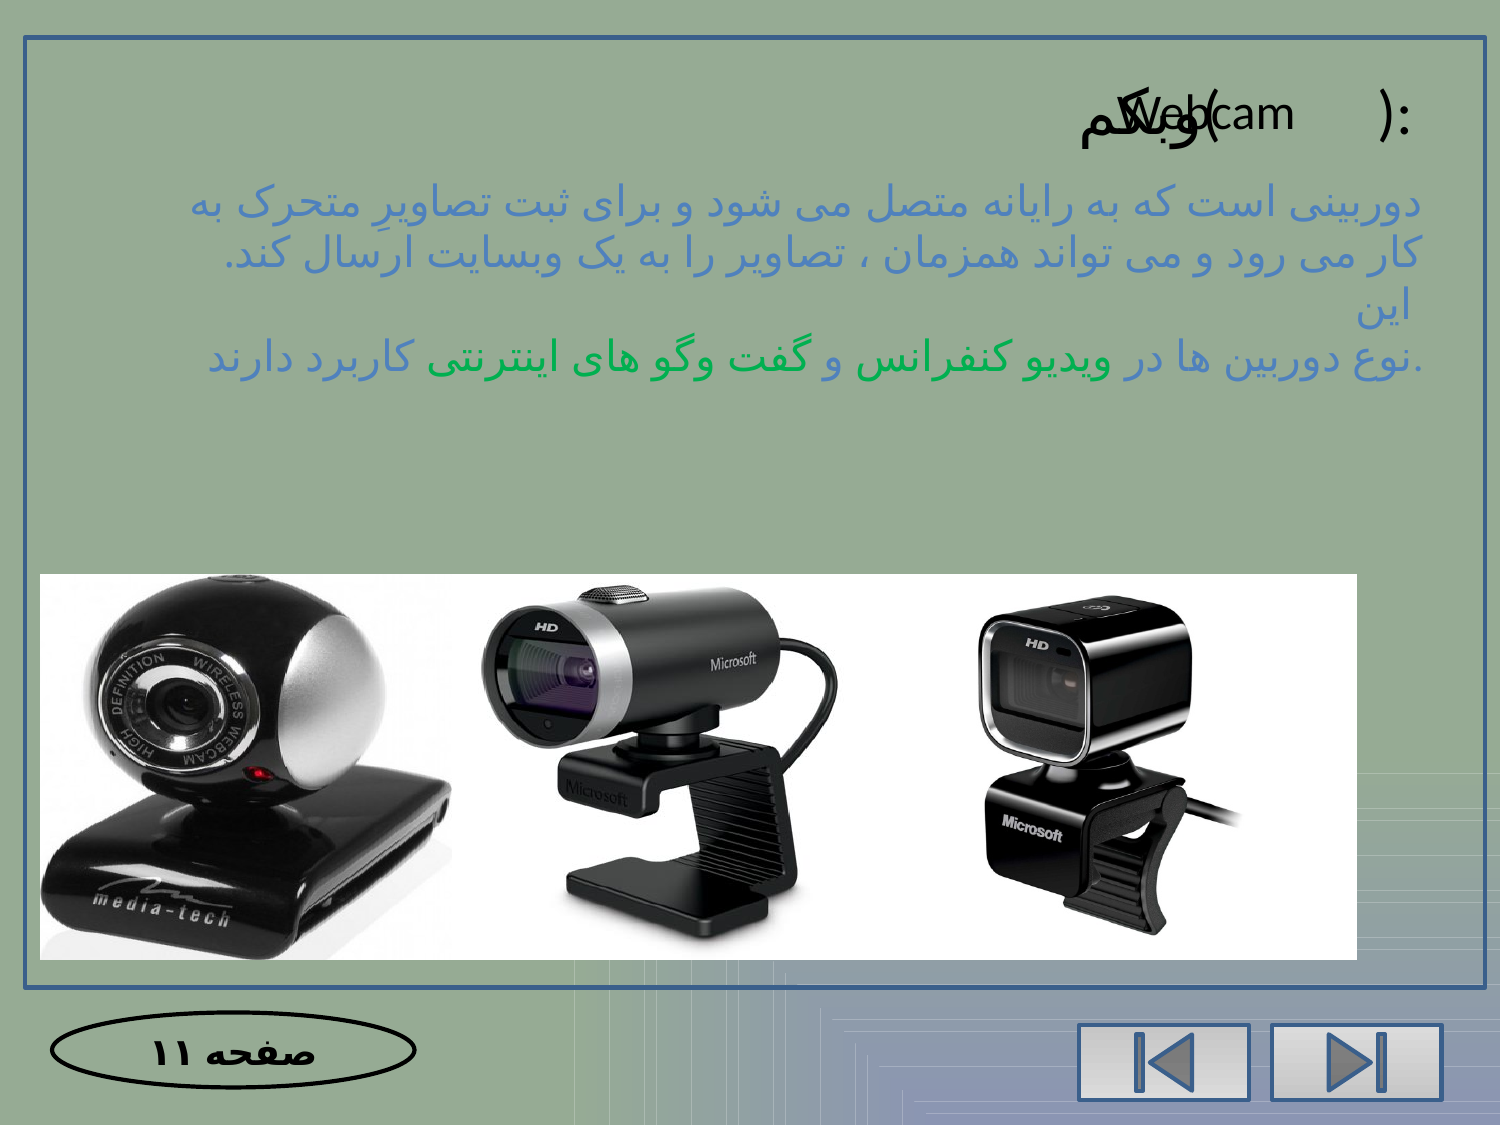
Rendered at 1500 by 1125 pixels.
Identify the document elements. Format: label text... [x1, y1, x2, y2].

text_box دوربینی است که به رایانه متصل می شود و برای ثبت تصاویرِ متحرک به کار می رود و می تواند همزمان ، تصاویر را به یک وبسایت ارسال کند. این نوع دوربین ها در ویدیو کنفرانس و گفت وگو های اینترنتی کاربرد دارند. [163, 156, 1439, 397]
text_box [1270, 1023, 1444, 1102]
text_box Webcam [1100, 77, 1313, 141]
text_box صفحه ۱۱ [49, 1010, 417, 1090]
text_box [1077, 1023, 1251, 1102]
picture [40, 574, 1358, 960]
text_box وبکم( ): [1031, 62, 1462, 157]
text_box [23, 35, 1487, 990]
